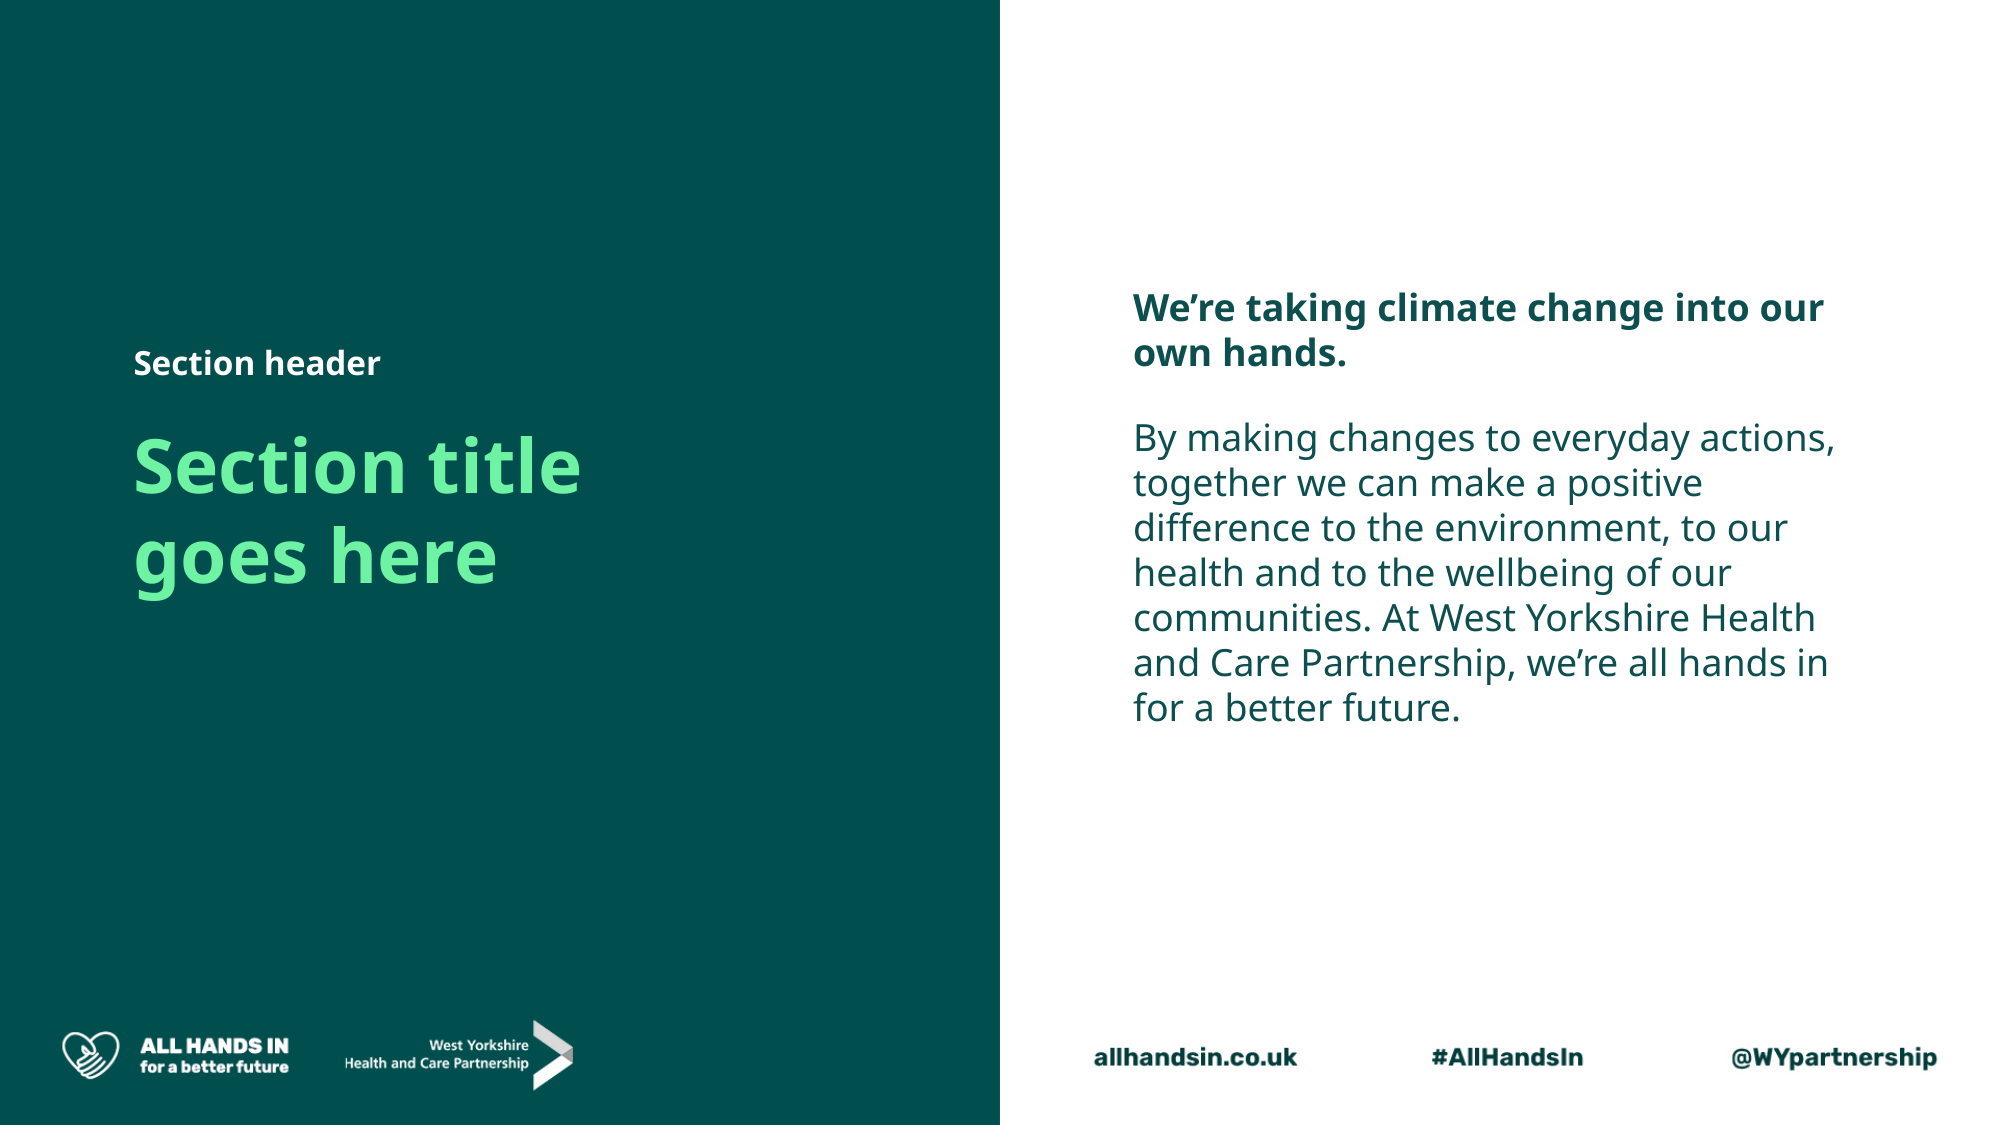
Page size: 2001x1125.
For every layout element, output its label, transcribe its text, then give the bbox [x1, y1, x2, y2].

text_box Section header [118, 314, 900, 390]
text_box Section title goes here [118, 410, 900, 606]
picture [0, 0, 2000, 1125]
text_box We’re taking climate change into our own hands. By making changes to everyday actions, together we can make a positive difference to the environment, to our health and to the wellbeing of our communities. At West Yorkshire Health and Care Partnership, we’re all hands in for a better future. [1118, 276, 1861, 737]
